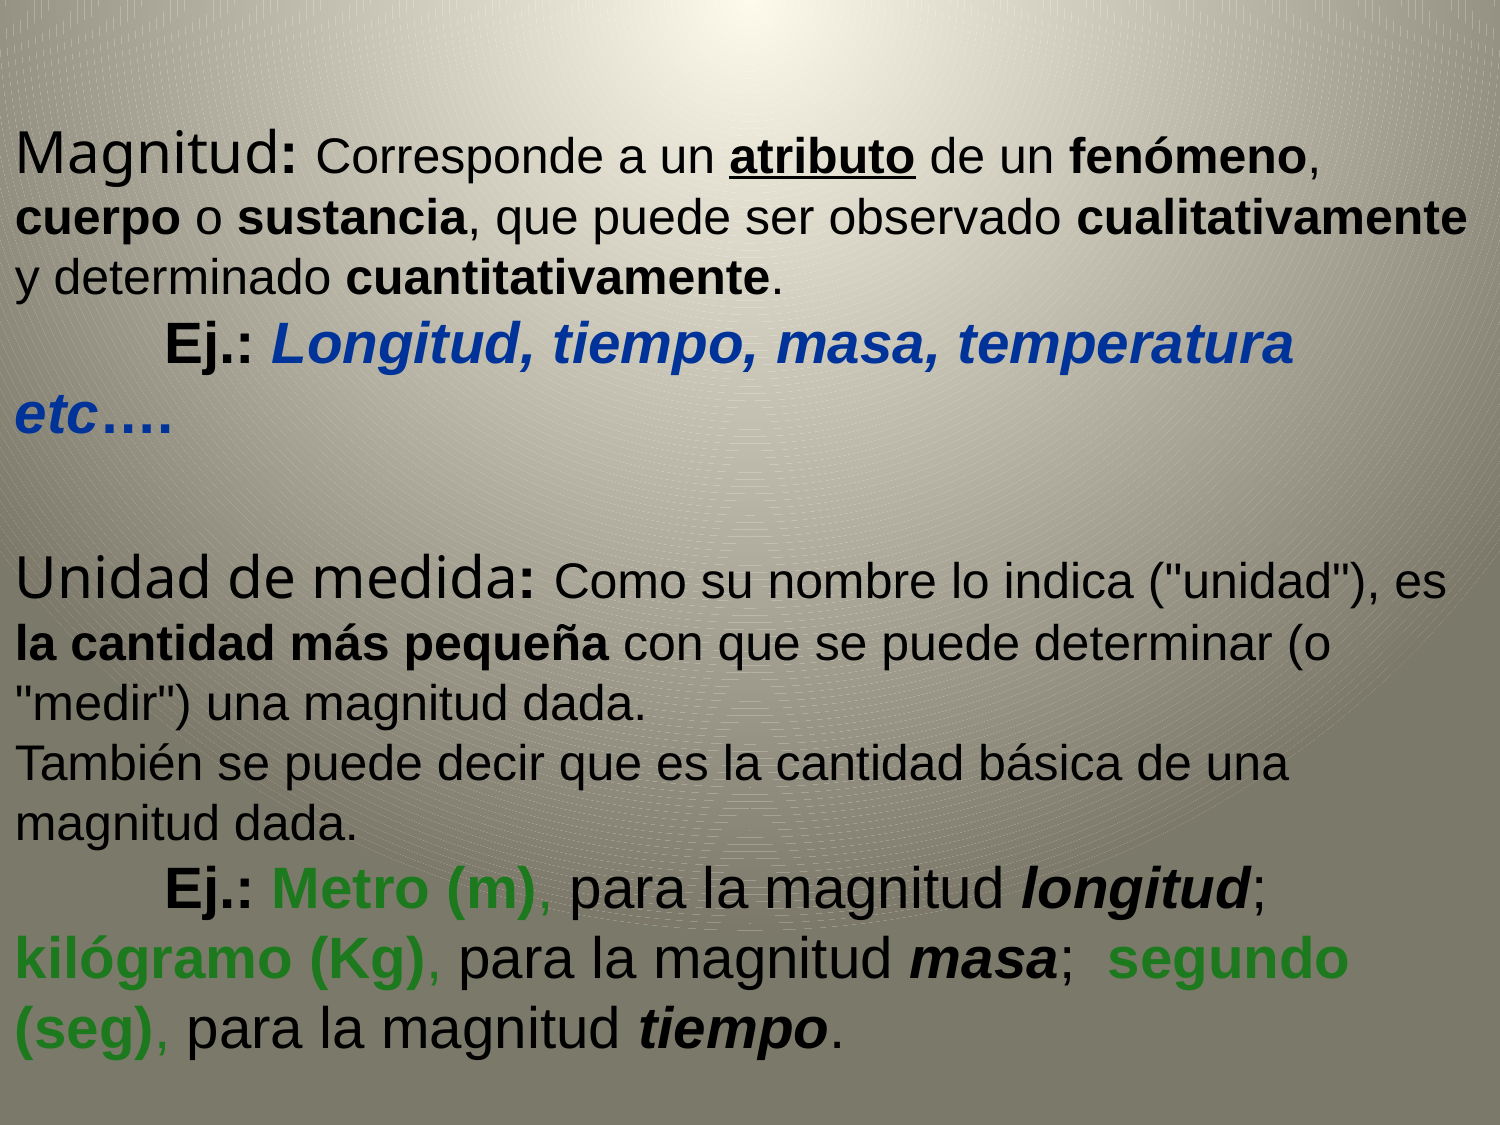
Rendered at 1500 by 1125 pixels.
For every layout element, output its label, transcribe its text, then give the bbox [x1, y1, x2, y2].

text_box Magnitud: Corresponde a un atributo de un fenómeno, cuerpo o sustancia, que puede ser observado cualitativamente y determinado cuantitativamente. Ej.: Longitud, tiempo, masa, temperatura etc…. Unidad de medida: Como su nombre lo indica ("unidad"), es la cantidad más pequeña con que se puede determinar (o "medir") una magnitud dada. También se puede decir que es la cantidad básica de una magnitud dada. Ej.: Metro (m), para la magnitud longitud; kilógramo (Kg), para la magnitud masa; segundo (seg), para la magnitud tiempo. [0, 107, 1500, 1068]
